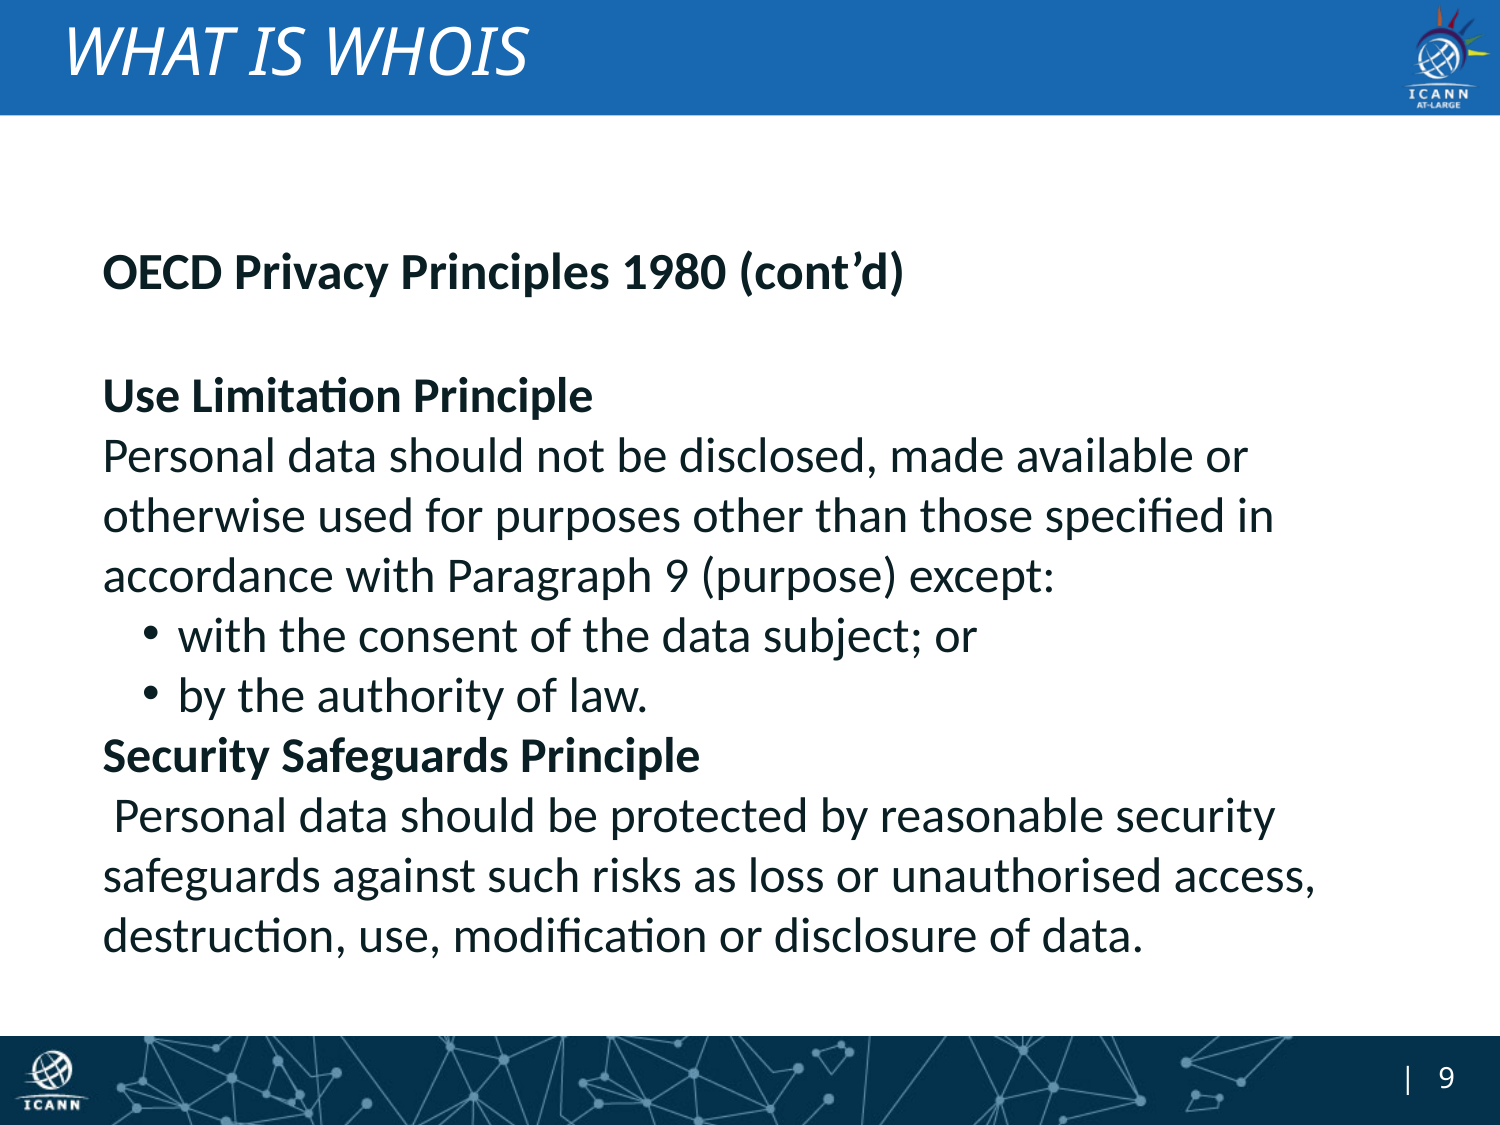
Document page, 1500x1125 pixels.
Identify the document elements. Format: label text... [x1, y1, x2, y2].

picture [0, 1036, 87, 1125]
text_box OECD Privacy Principles 1980 (cont’d) Use Limitation Principle Personal data should not be disclosed, made available or otherwise used for purposes other than those specified in accordance with Paragraph 9 (purpose) except: with the consent of the data subject; or by the authority of law. Security Safeguards Principle Personal data should be protected by reasonable security safeguards against such risks as loss or unauthorised access, destruction, use, modification or disclosure of data. [87, 230, 1417, 1125]
picture [1389, 0, 1493, 112]
title WHAT IS WHOIS [0, 0, 1388, 116]
title WHAT IS WHOIS [1493, 0, 1500, 116]
picture [1417, 1036, 1500, 1125]
